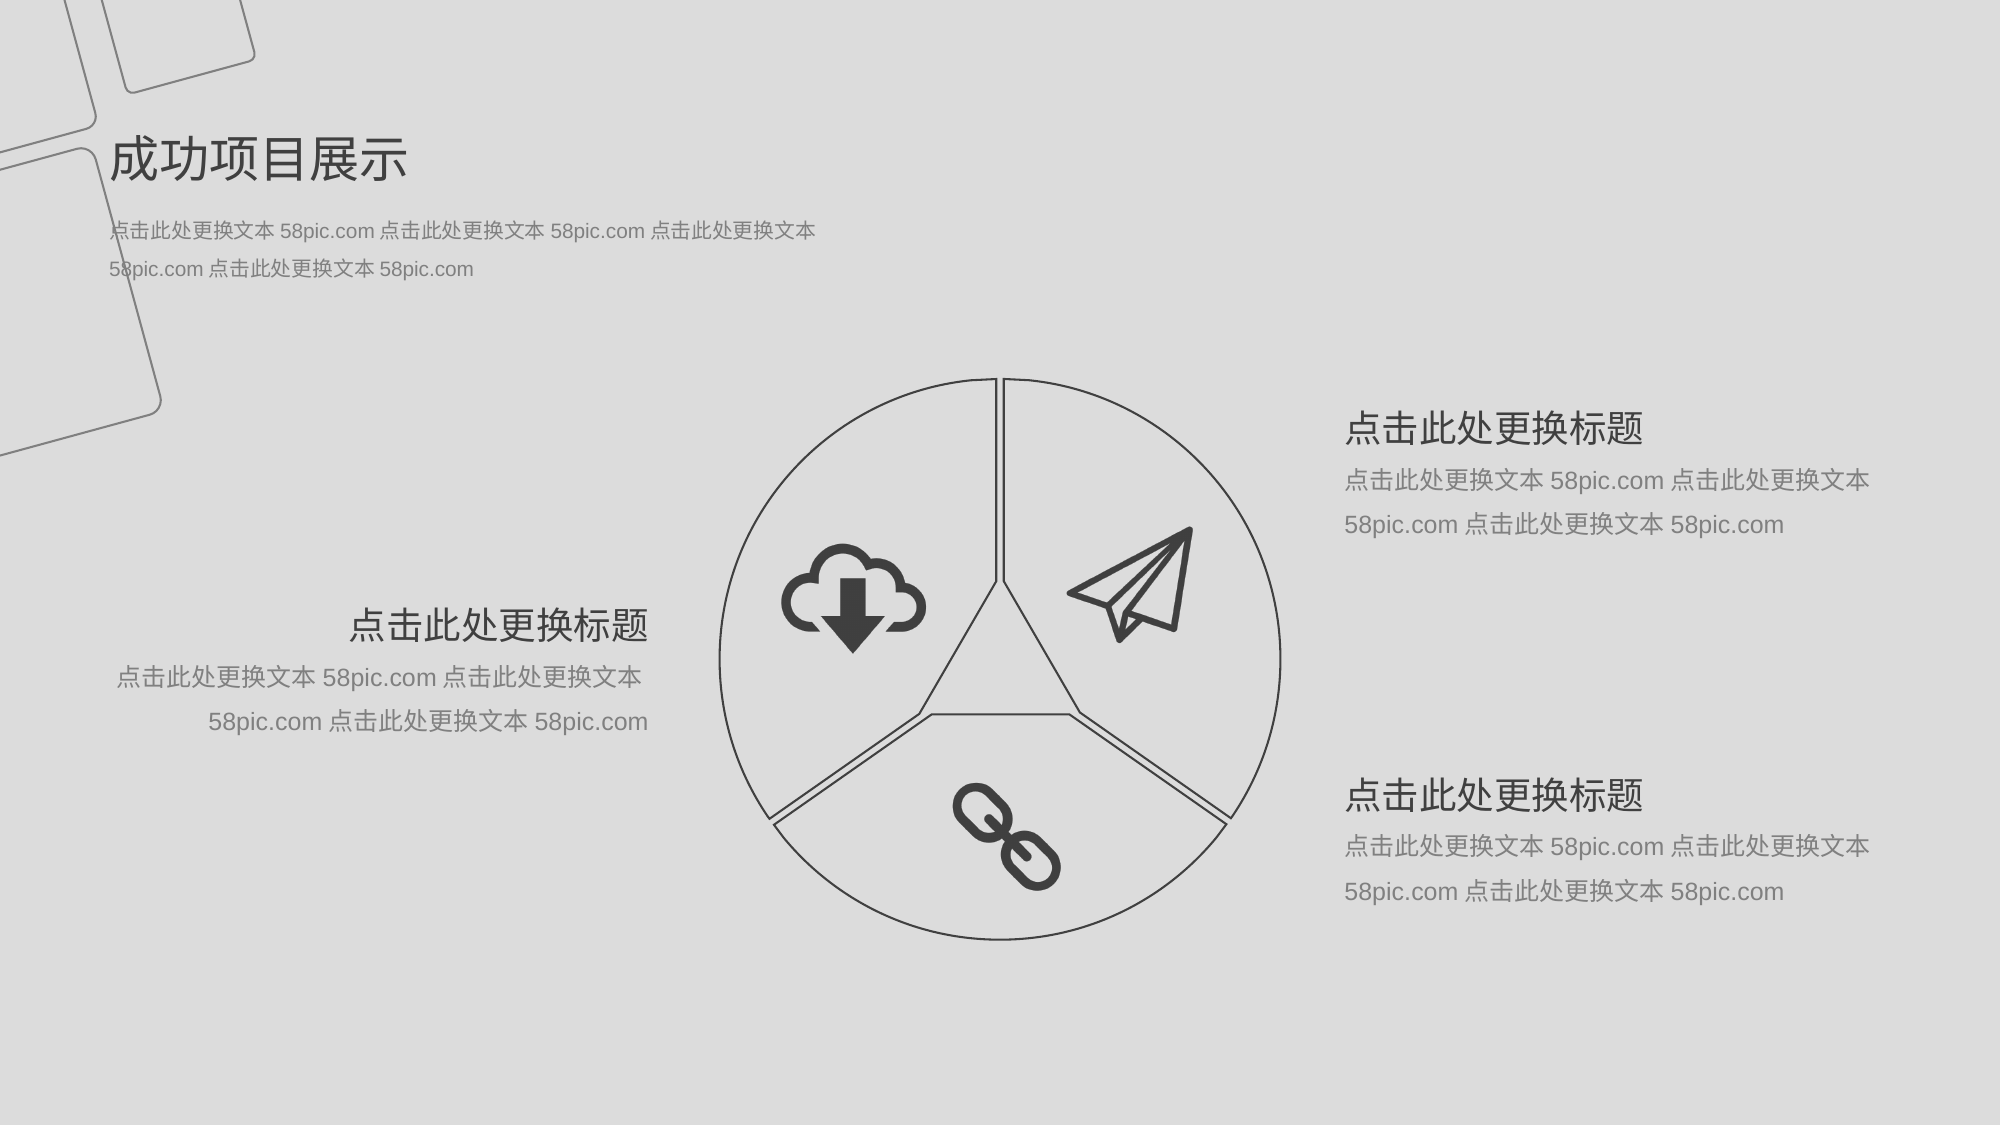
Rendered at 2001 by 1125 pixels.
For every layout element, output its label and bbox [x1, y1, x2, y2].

text_box [0, 0, 895, 449]
text_box [98, 378, 1916, 915]
text_box [719, 915, 1281, 940]
